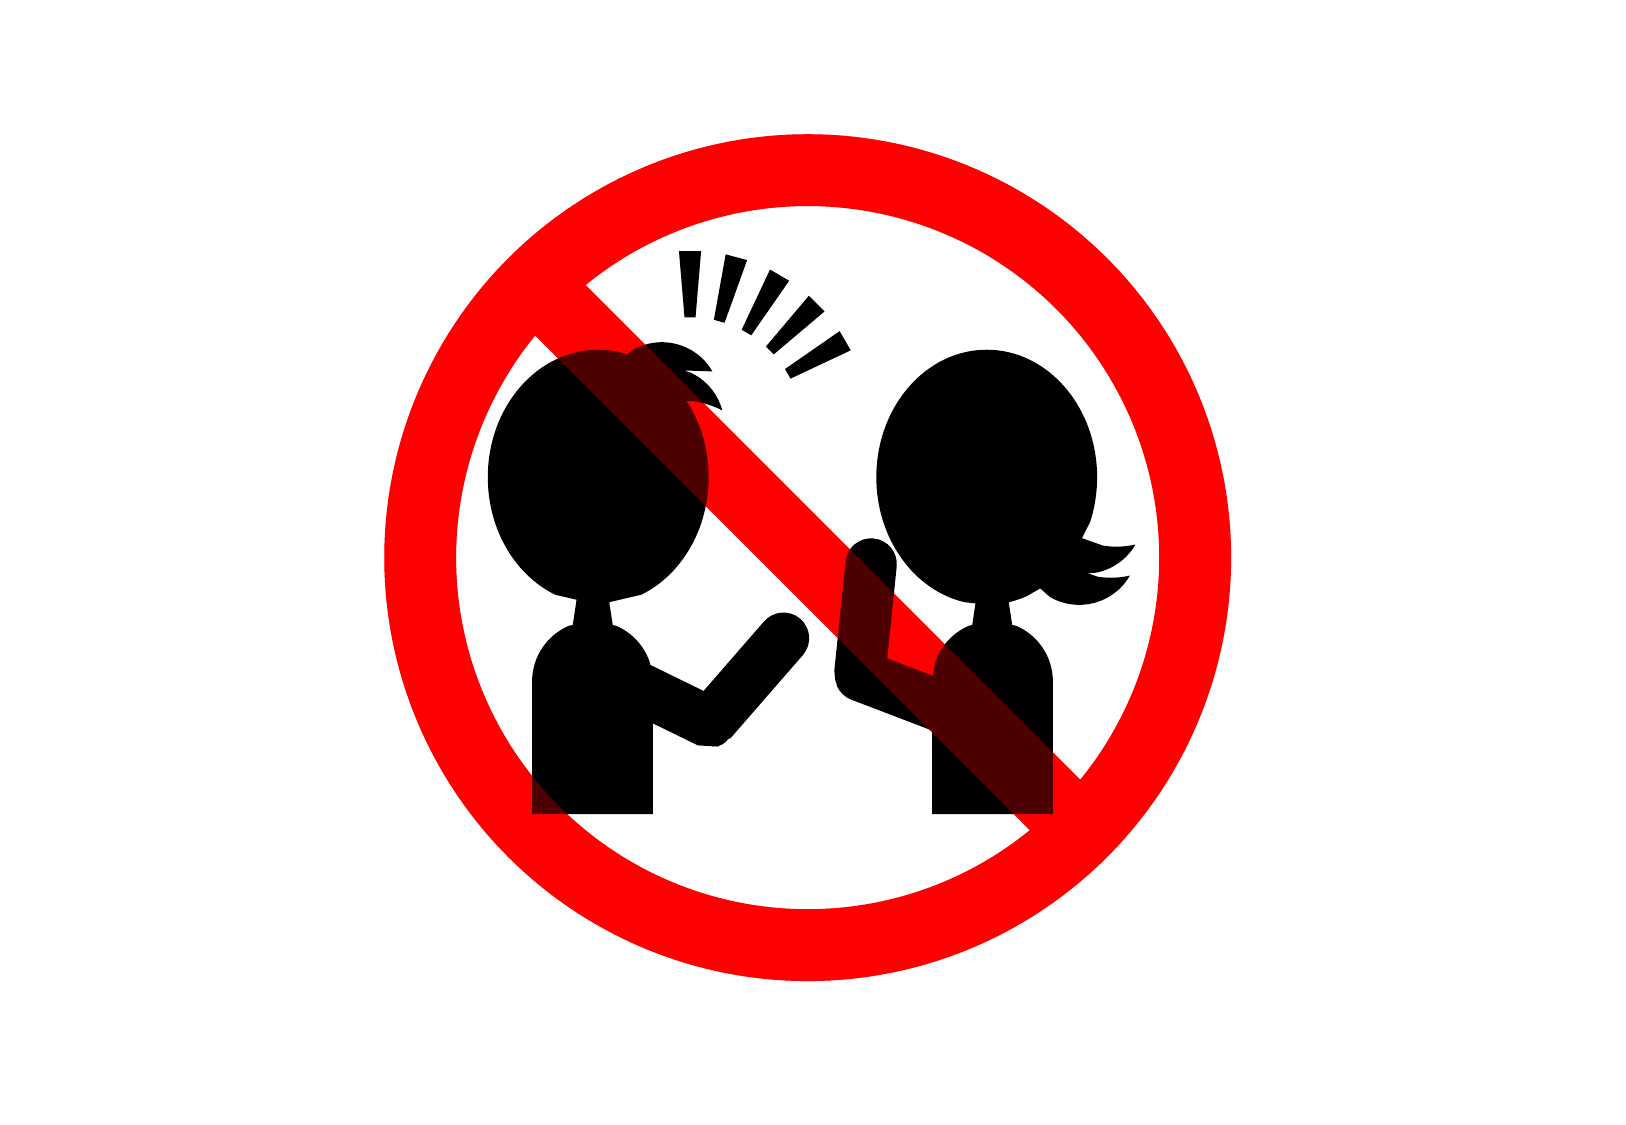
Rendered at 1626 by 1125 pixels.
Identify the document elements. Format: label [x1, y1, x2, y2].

text_box [384, 133, 1232, 982]
